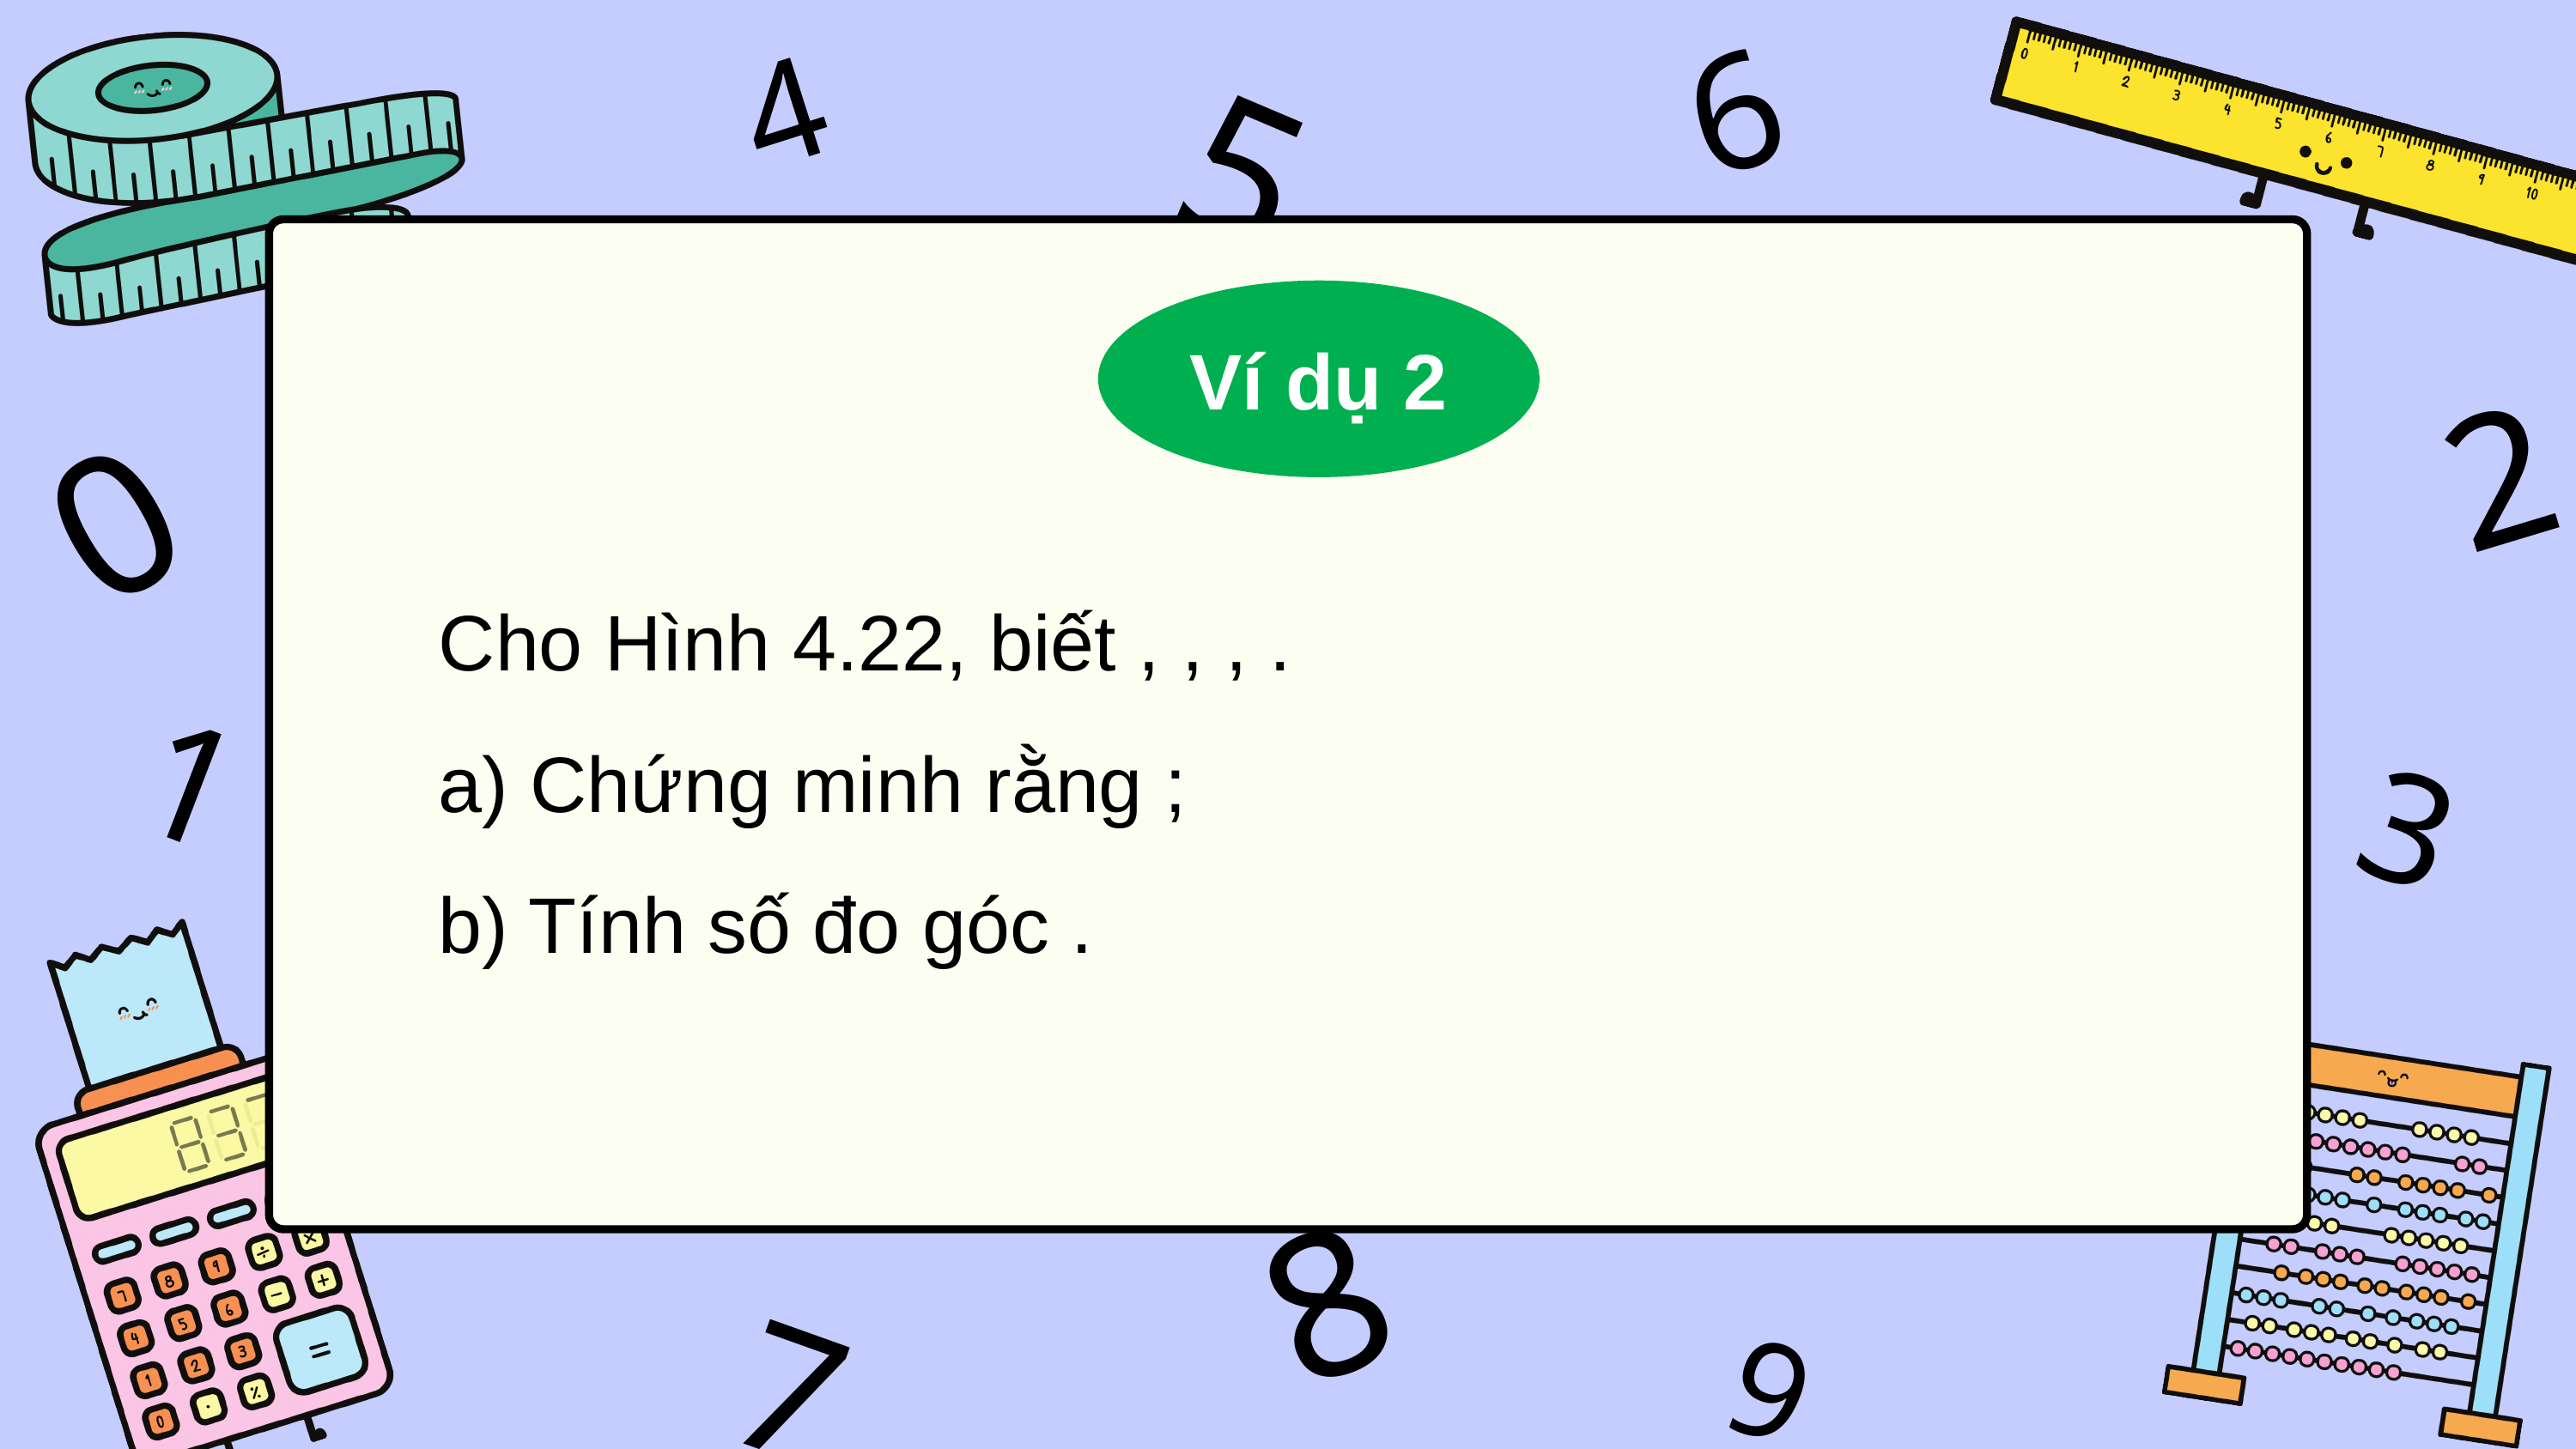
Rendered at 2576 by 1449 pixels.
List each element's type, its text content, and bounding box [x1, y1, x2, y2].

text_box 6 [1615, 0, 1846, 215]
picture [18, 2, 475, 331]
text_box 9 [1674, 1272, 1873, 1449]
text_box 4 [678, 0, 880, 210]
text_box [269, 219, 2307, 1230]
text_box 7 [683, 1242, 911, 1449]
text_box 1 [75, 640, 263, 901]
picture [2162, 1029, 2576, 1449]
text_box 8 [1214, 1240, 1443, 1437]
text_box 3 [2314, 700, 2512, 933]
picture [1982, 15, 2576, 297]
picture [0, 900, 405, 1449]
text_box 5 [1108, 0, 1400, 215]
text_box 2 [2365, 318, 2576, 604]
text_box 0 [0, 361, 237, 658]
